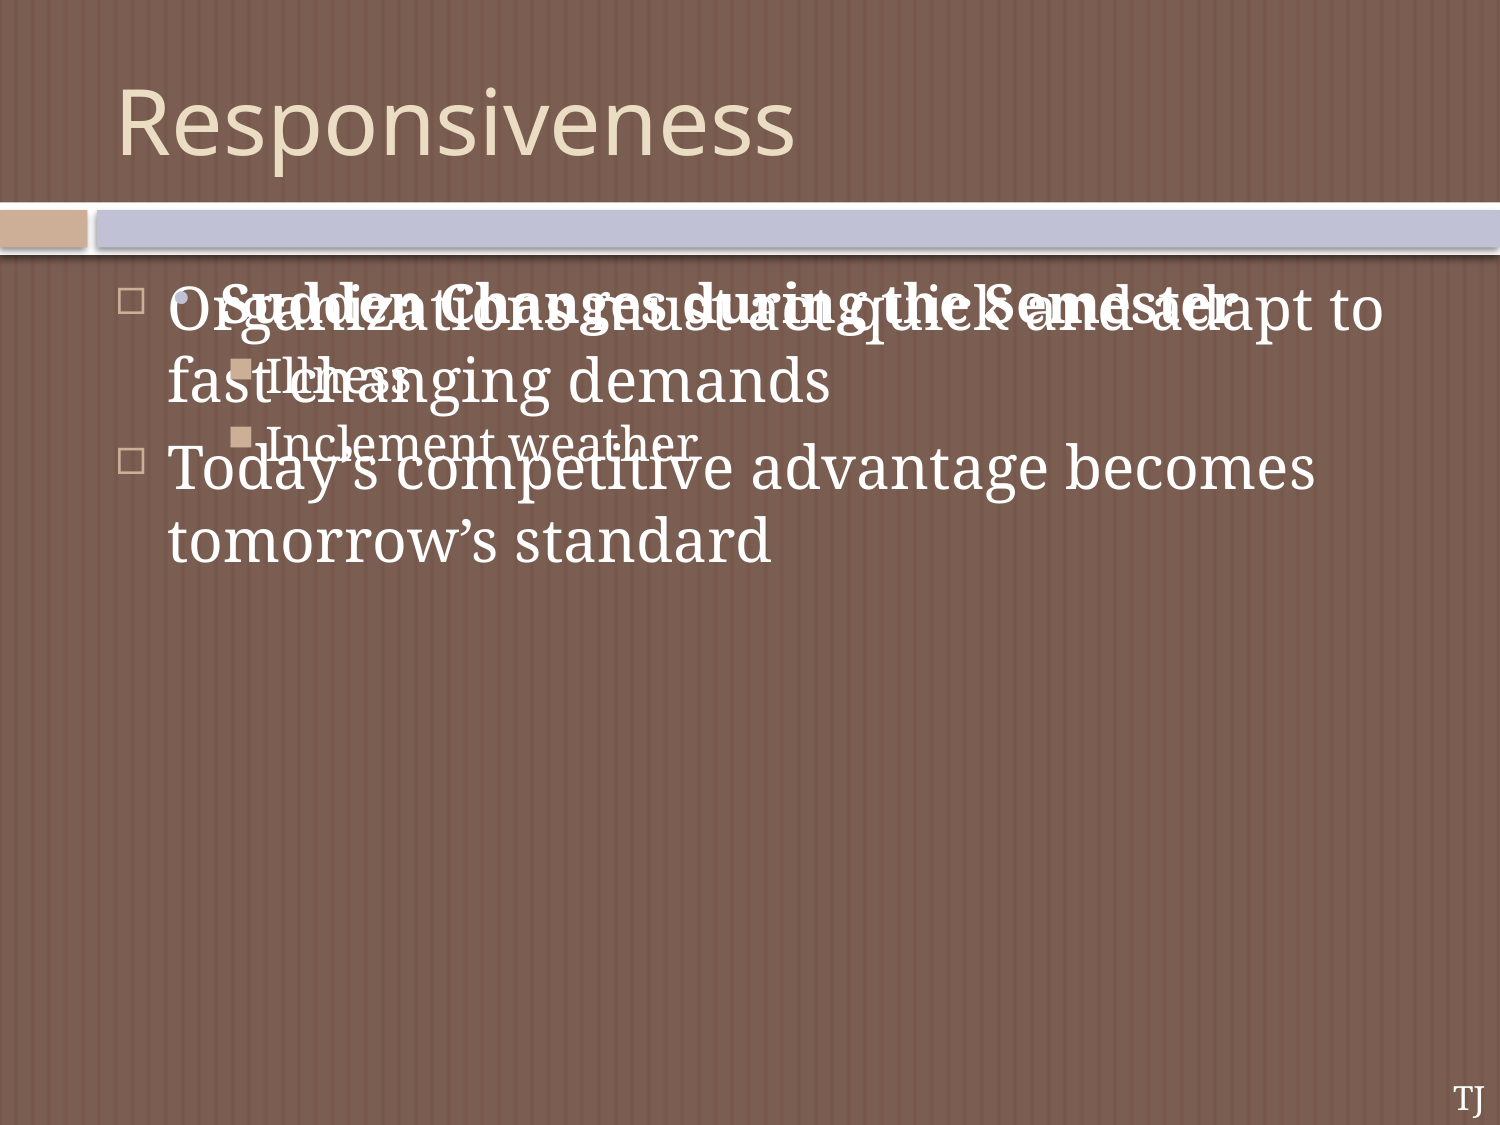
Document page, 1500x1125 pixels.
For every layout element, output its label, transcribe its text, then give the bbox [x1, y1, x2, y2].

text_box TJ [1175, 1069, 1500, 1125]
title Responsiveness [99, 37, 1438, 200]
list Sudden Changes during the Semester Illness Inclement weather [100, 262, 1438, 1005]
